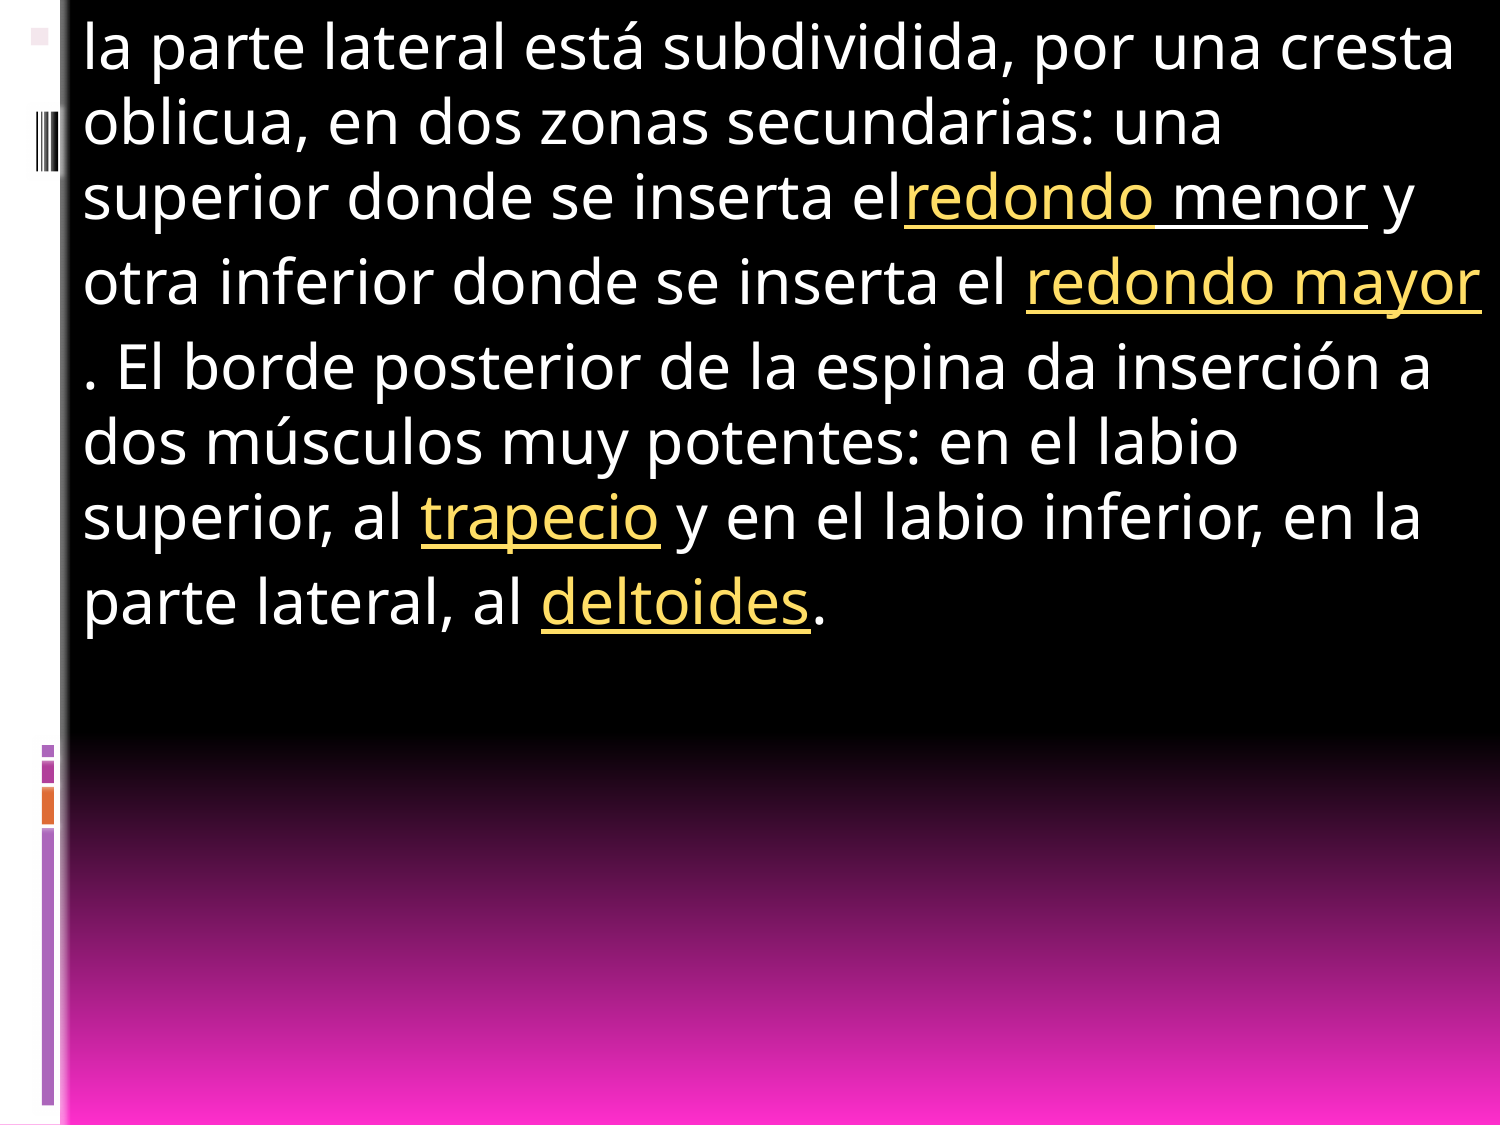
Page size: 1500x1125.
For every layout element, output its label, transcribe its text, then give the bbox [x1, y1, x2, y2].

list la parte lateral está subdividida, por una cresta oblicua, en dos zonas secundarias: una superior donde se inserta elredondo menor y otra inferior donde se inserta el redondo mayor. El borde posterior de la espina da inserción a dos músculos muy potentes: en el labio superior, al trapecio y en el labio inferior, en la parte lateral, al deltoides. [0, 0, 1500, 1125]
